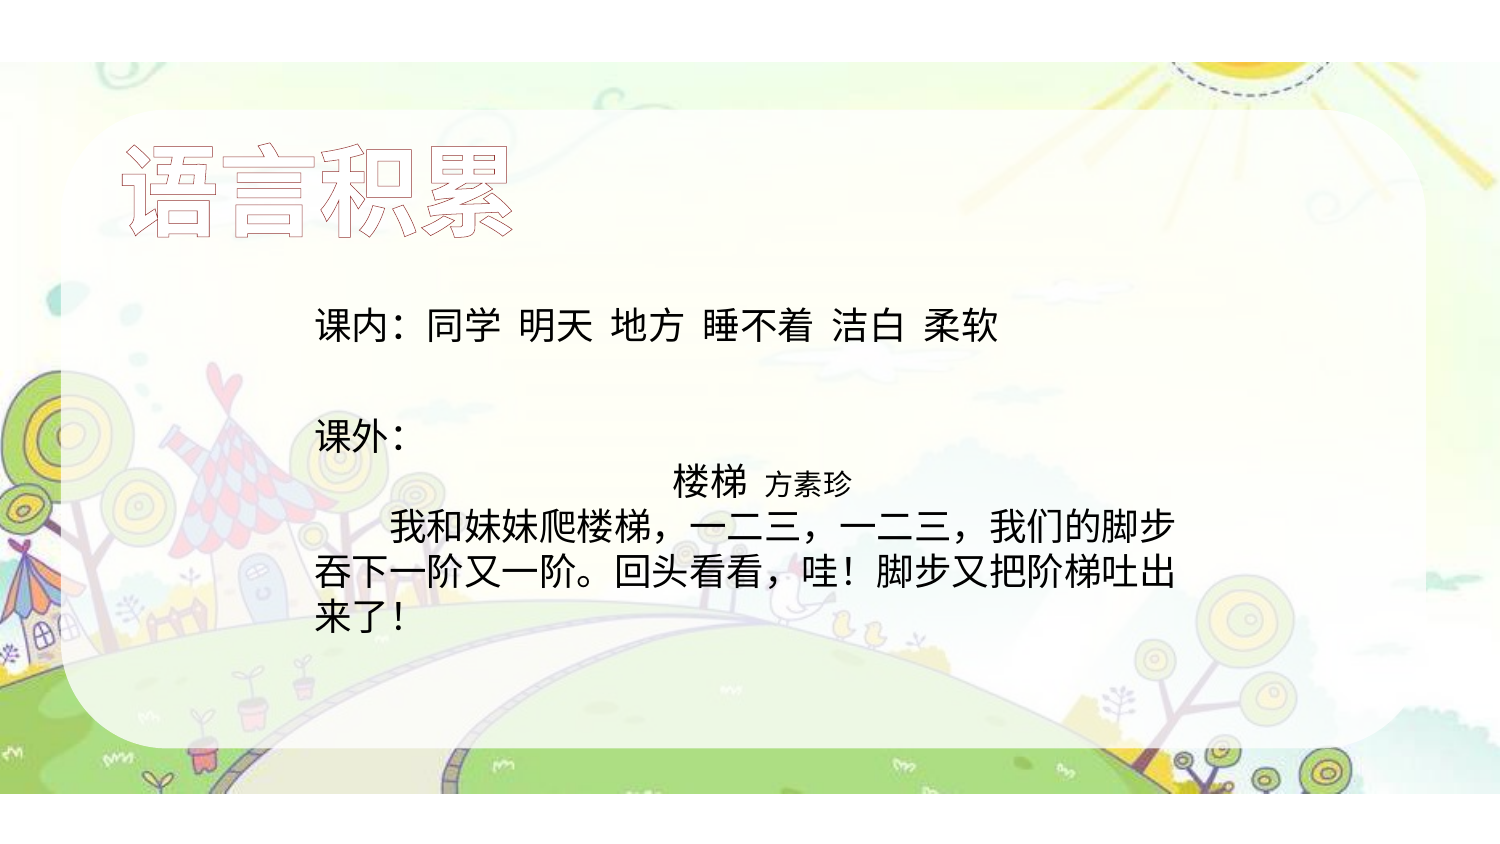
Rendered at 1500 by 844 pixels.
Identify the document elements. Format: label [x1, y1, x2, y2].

picture [0, 62, 1500, 795]
